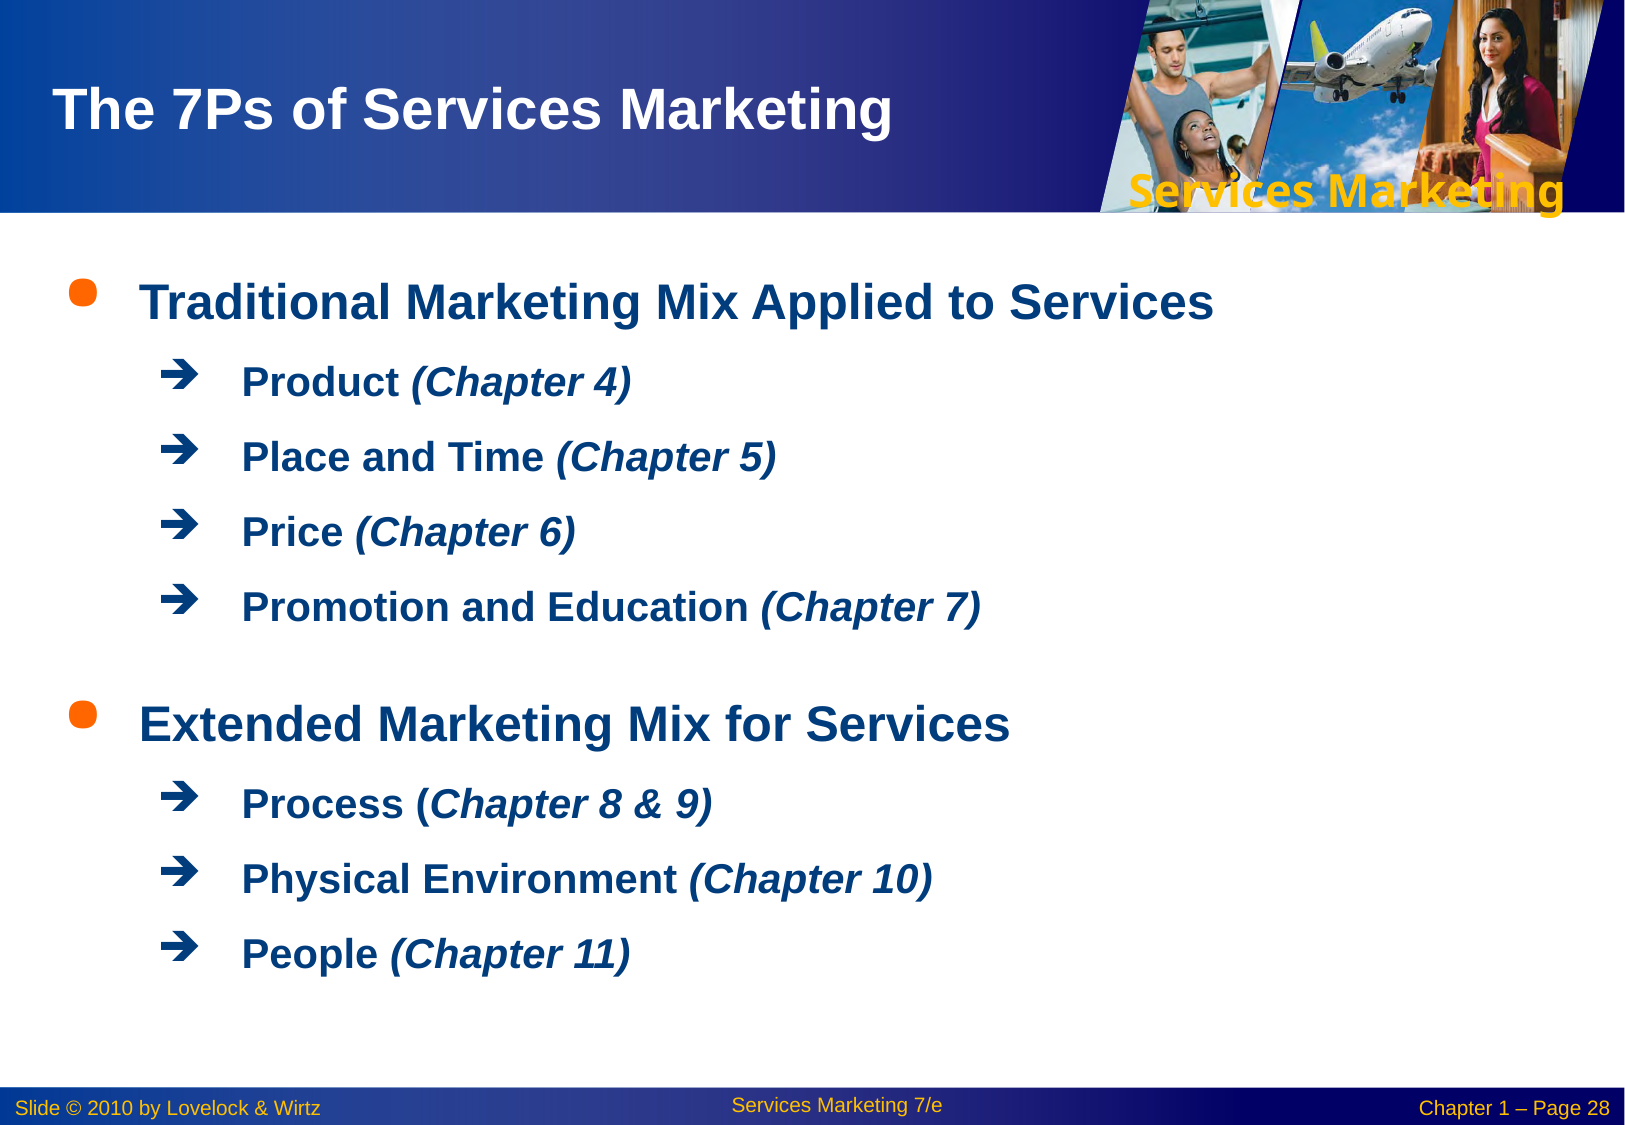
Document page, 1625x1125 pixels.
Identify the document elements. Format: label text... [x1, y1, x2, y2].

title The 7Ps of Services Marketing [36, 37, 1088, 176]
picture [1162, 186, 1172, 192]
picture [1100, 0, 1604, 213]
list Traditional Marketing Mix Applied to Services Product (Chapter 4) Place and Time (Chapter 5) Price (Chapter 6) Promotion and Education (Chapter 7) Extended Marketing Mix for Services Process (Chapter 8 & 9) Physical Environment (Chapter 10) People (Chapter 11) [49, 261, 1588, 1051]
picture [1546, 187, 1556, 202]
